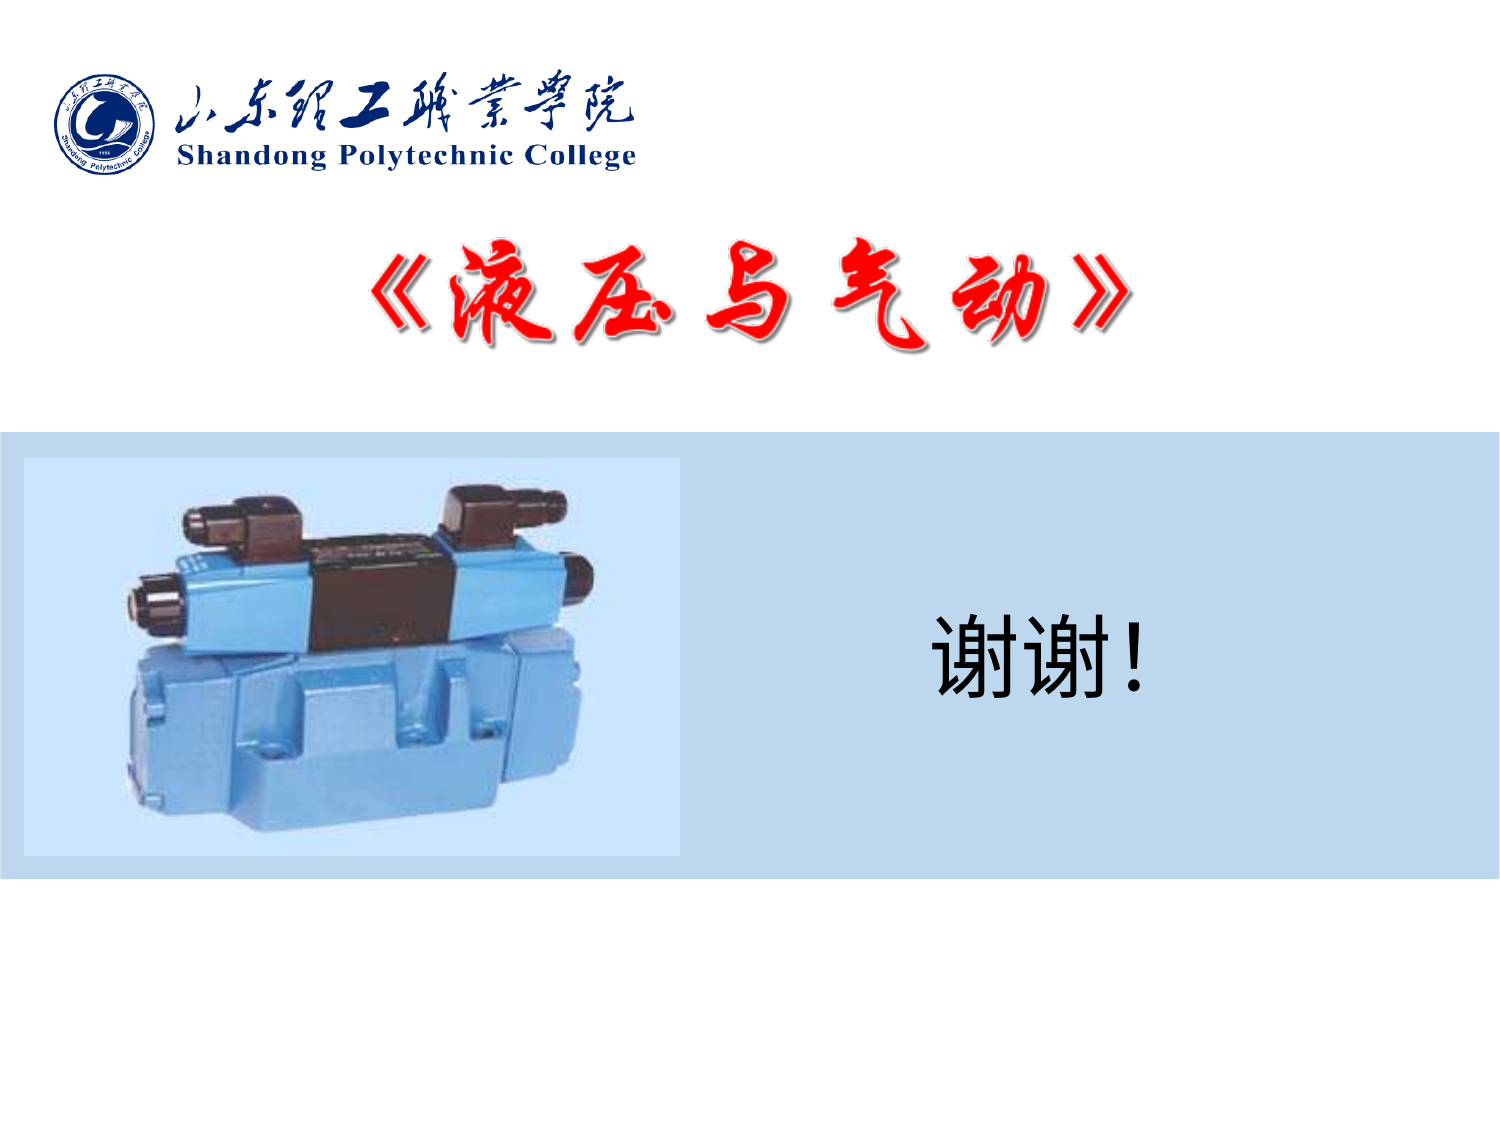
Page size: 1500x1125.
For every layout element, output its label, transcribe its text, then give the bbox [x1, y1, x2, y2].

picture [311, 219, 1189, 388]
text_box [24, 458, 680, 856]
picture [54, 69, 635, 175]
text_box 谢谢！ [685, 569, 1453, 717]
